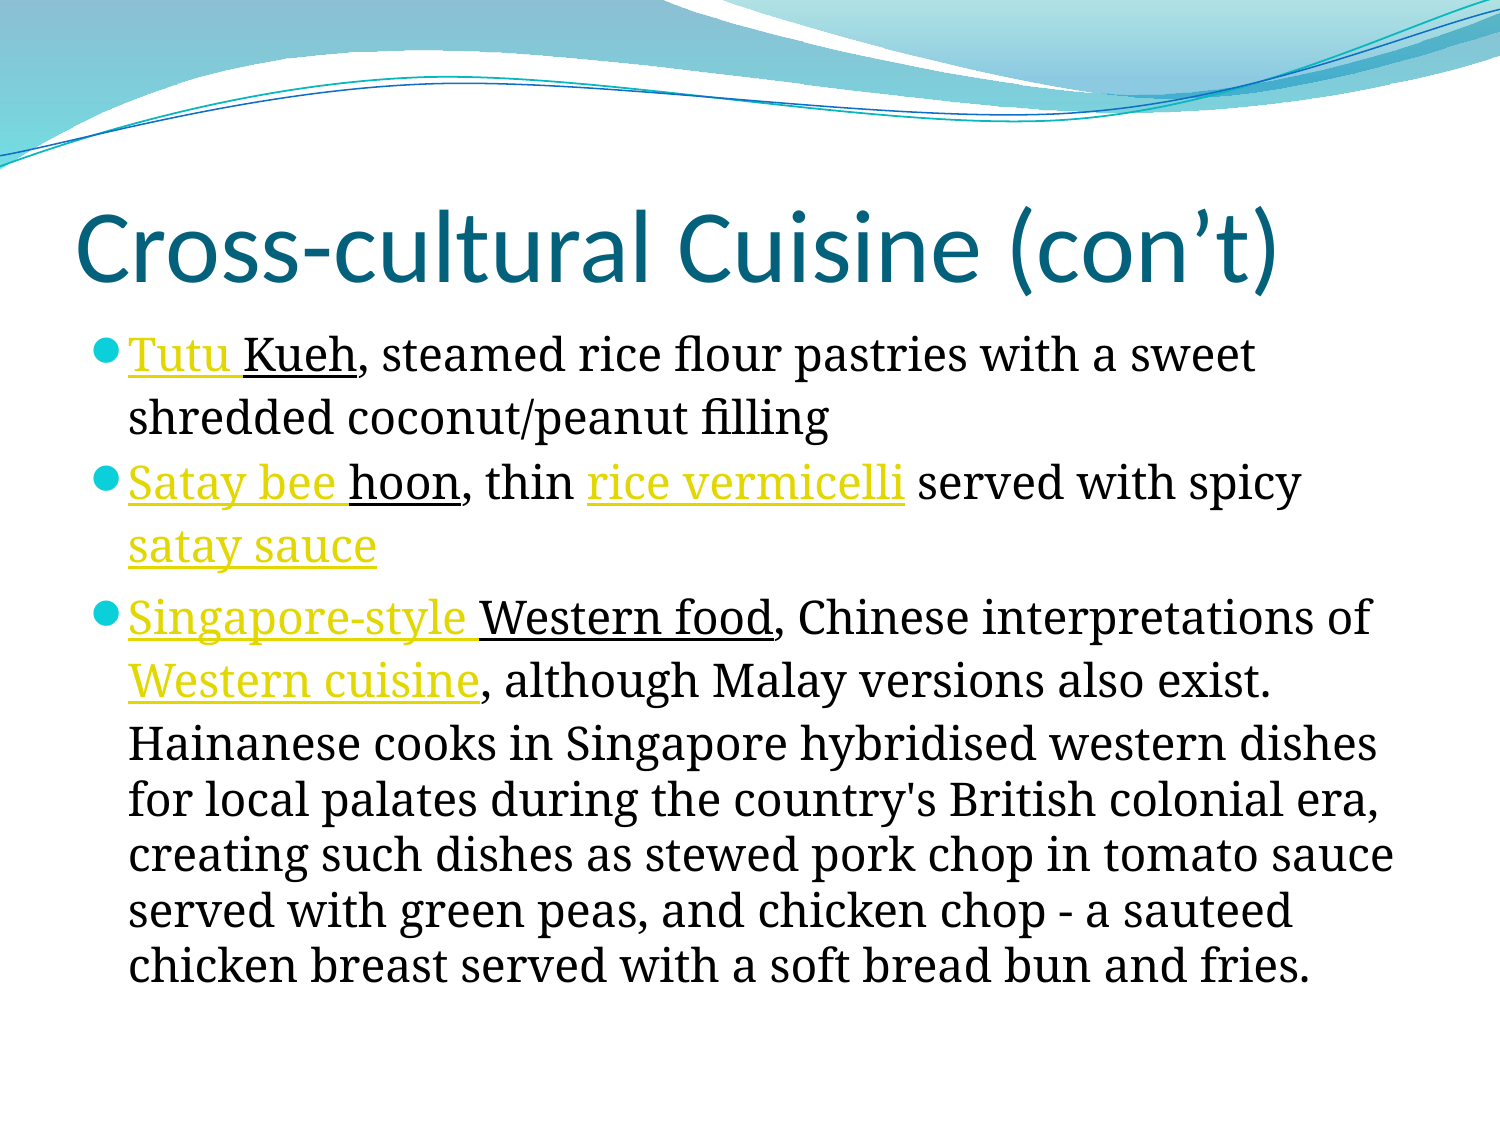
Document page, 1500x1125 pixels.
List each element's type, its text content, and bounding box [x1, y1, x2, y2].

title Cross-cultural Cuisine (con’t) [75, 115, 1425, 303]
list Tutu Kueh, steamed rice flour pastries with a sweet shredded coconut/peanut filling Satay bee hoon, thin rice vermicelli served with spicy satay sauce Singapore-style Western food, Chinese interpretations of Western cuisine, although Malay versions also exist. Hainanese cooks in Singapore hybridised western dishes for local palates during the country's British colonial era, creating such dishes as stewed pork chop in tomato sauce served with green peas, and chicken chop - a sauteed chicken breast served with a soft bread bun and fries. [75, 317, 1425, 1038]
